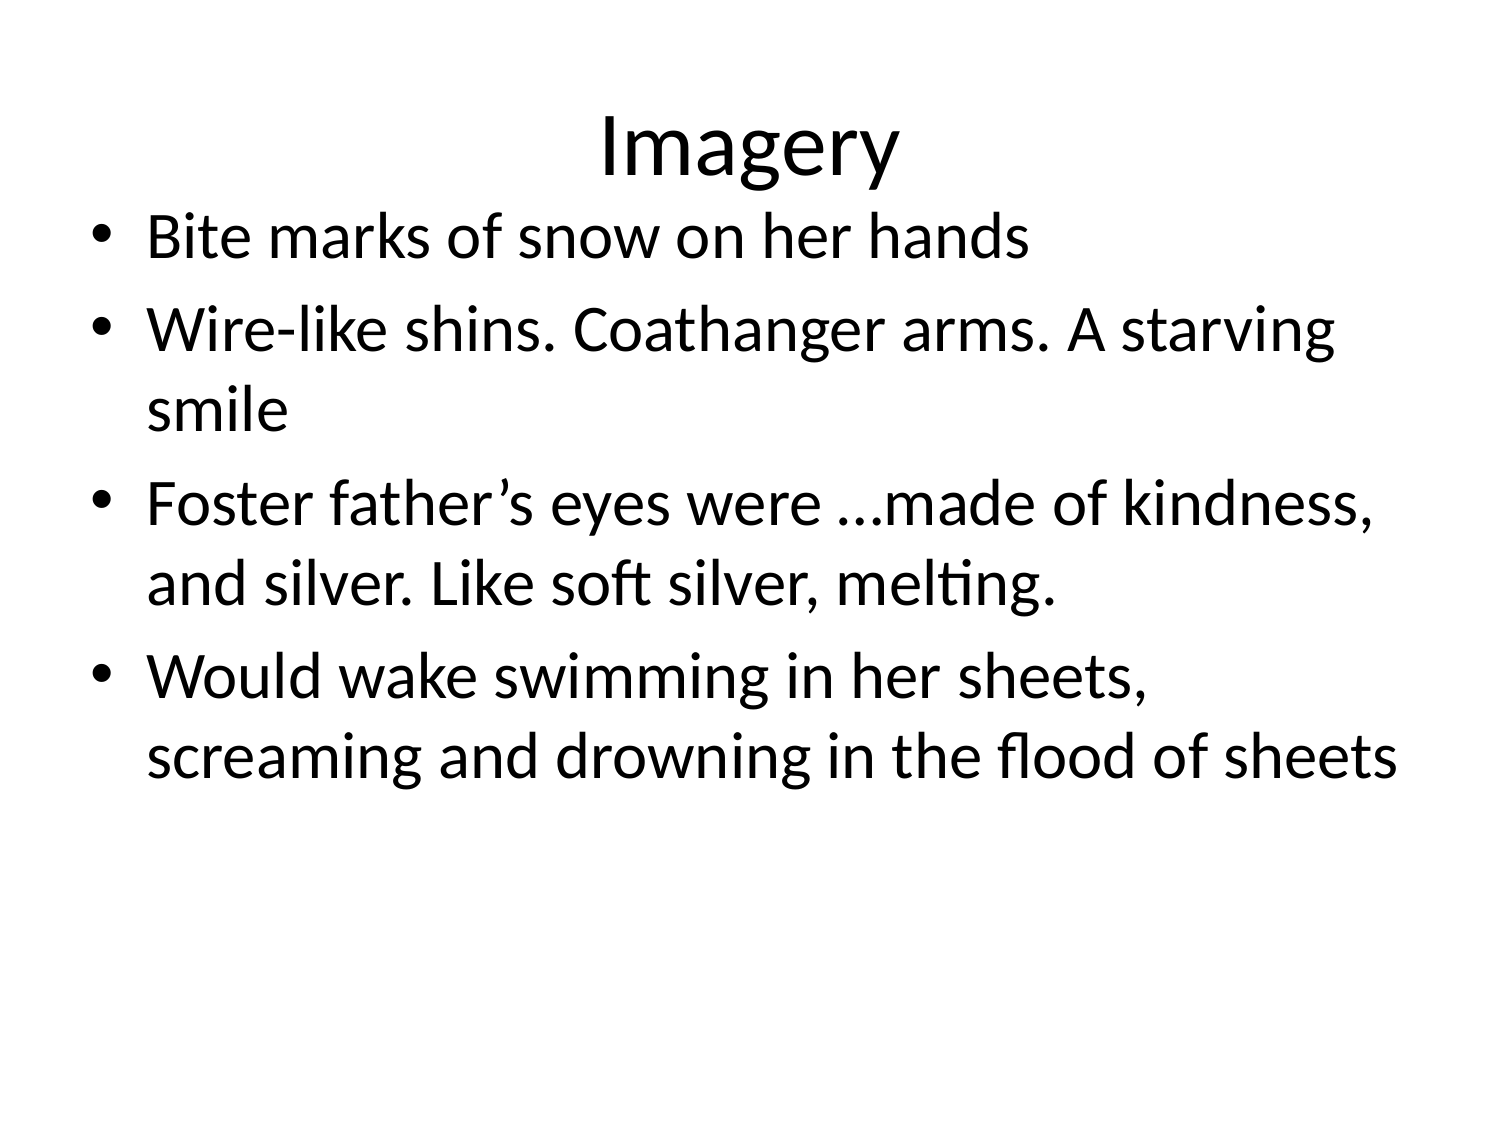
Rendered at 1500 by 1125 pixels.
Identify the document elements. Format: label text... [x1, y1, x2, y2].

list Bite marks of snow on her hands Wire-like shins. Coathanger arms. A starving smile Foster father’s eyes were …made of kindness, and silver. Like soft silver, melting. Would wake swimming in her sheets, screaming and drowning in the flood of sheets [75, 184, 1425, 1005]
title Imagery [75, 45, 1425, 184]
